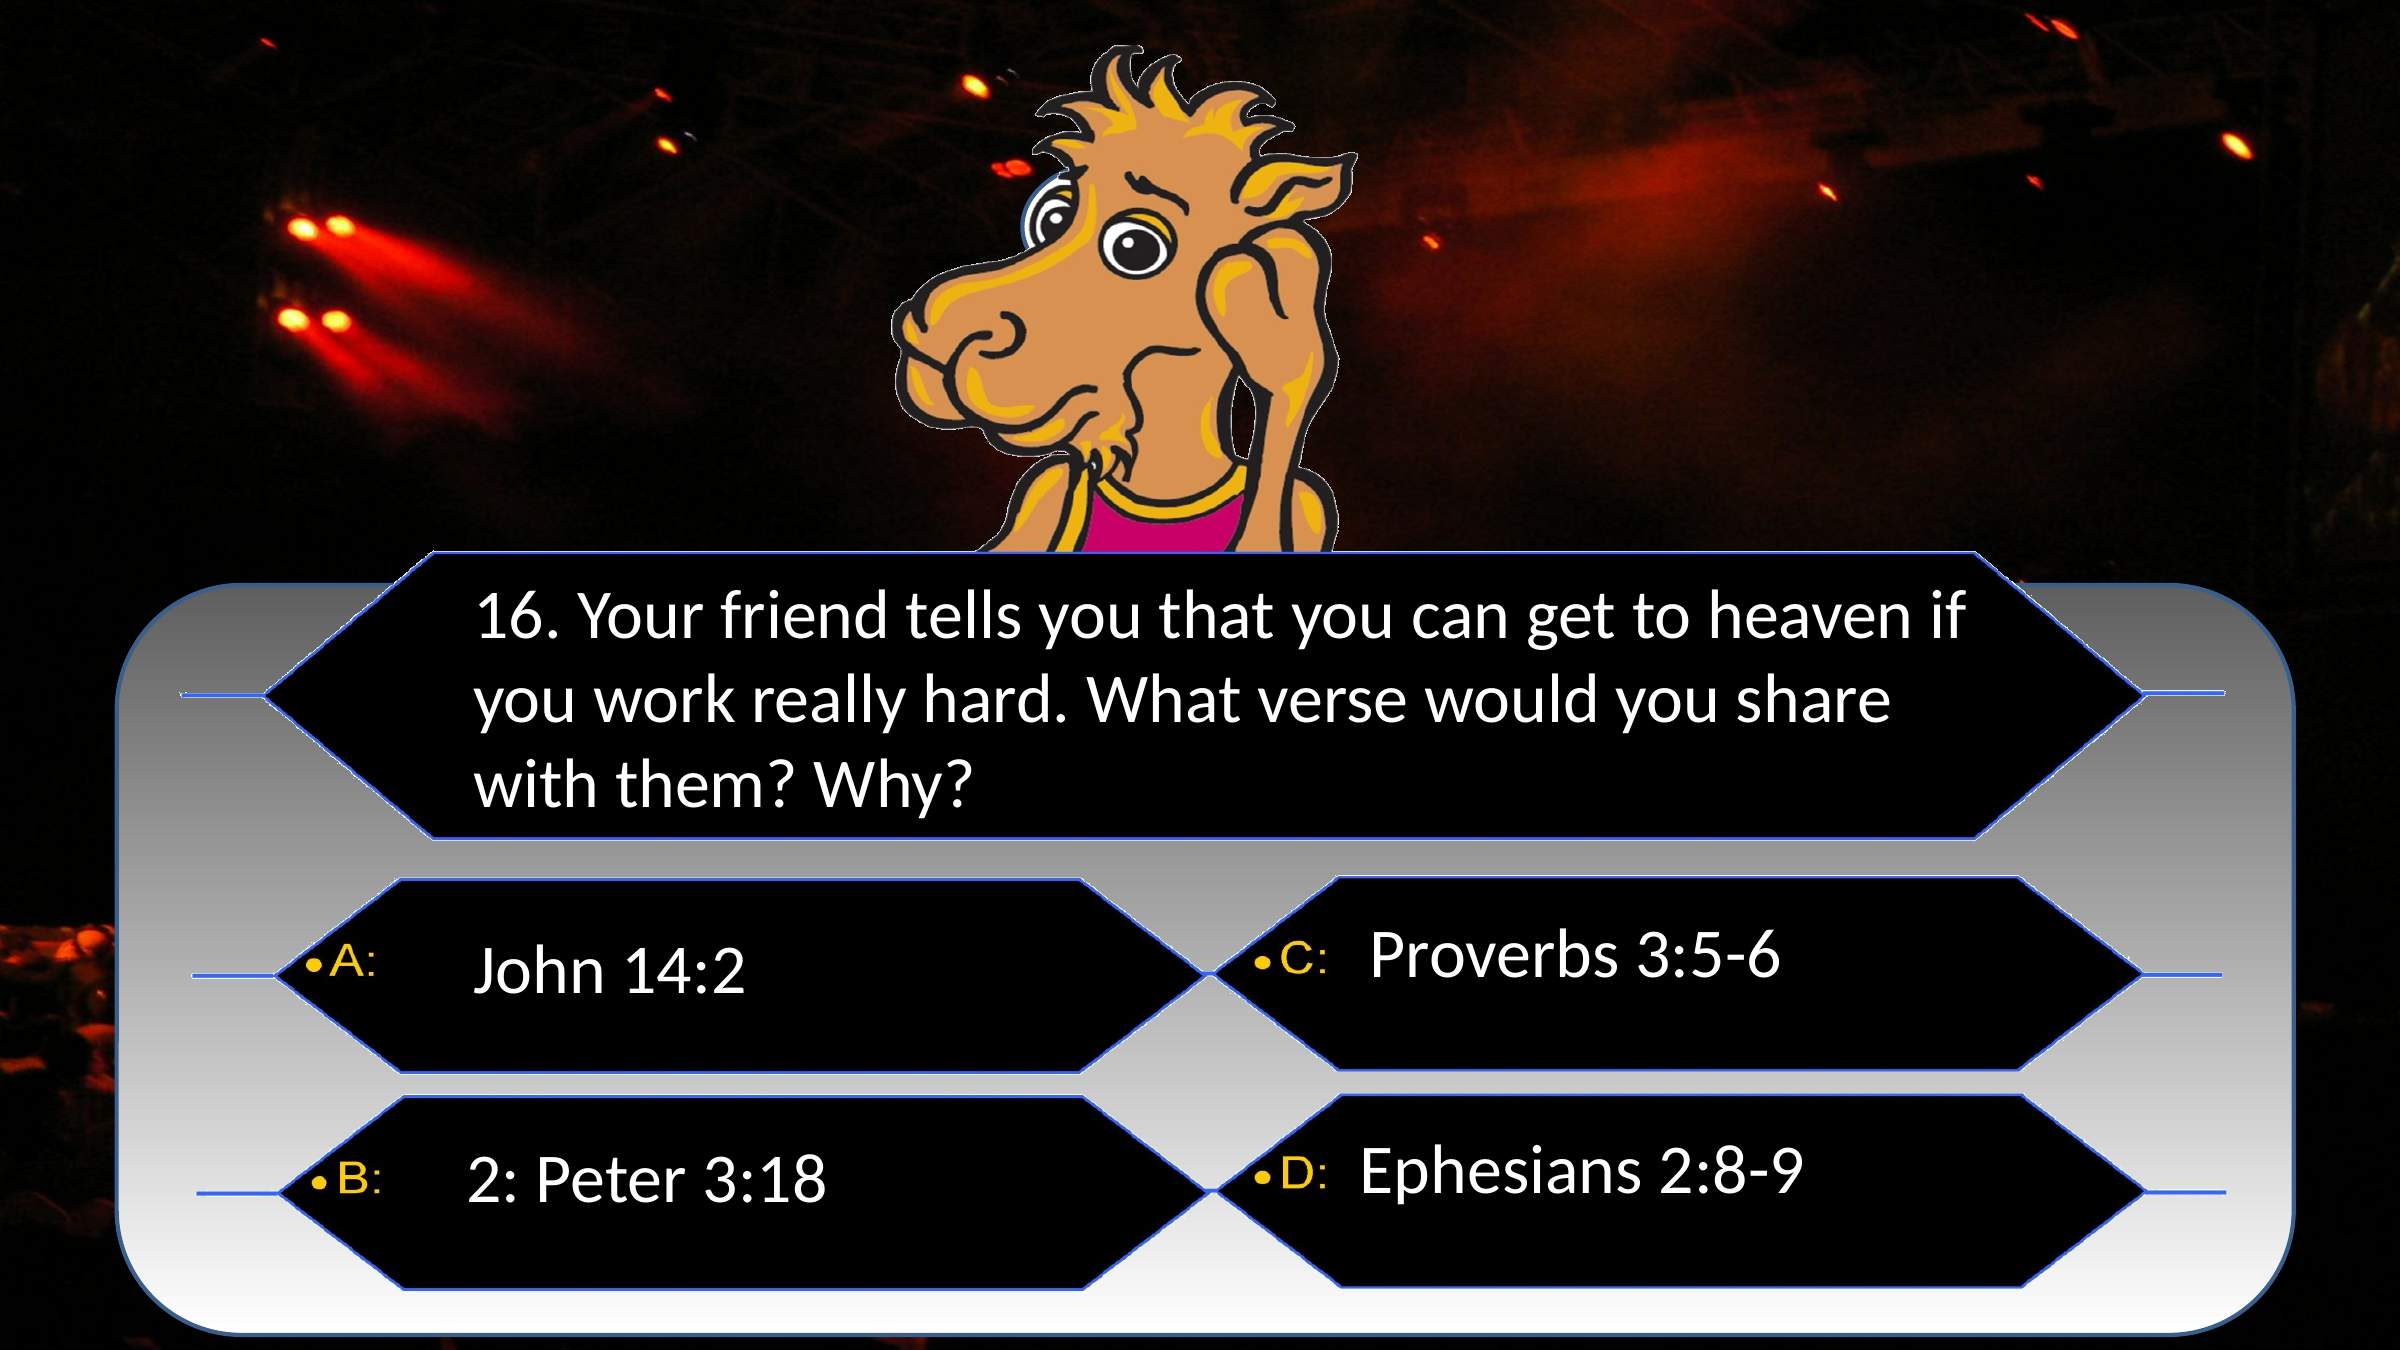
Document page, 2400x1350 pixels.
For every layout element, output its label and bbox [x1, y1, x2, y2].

text_box [178, 44, 2228, 1350]
picture [0, 0, 2400, 1350]
